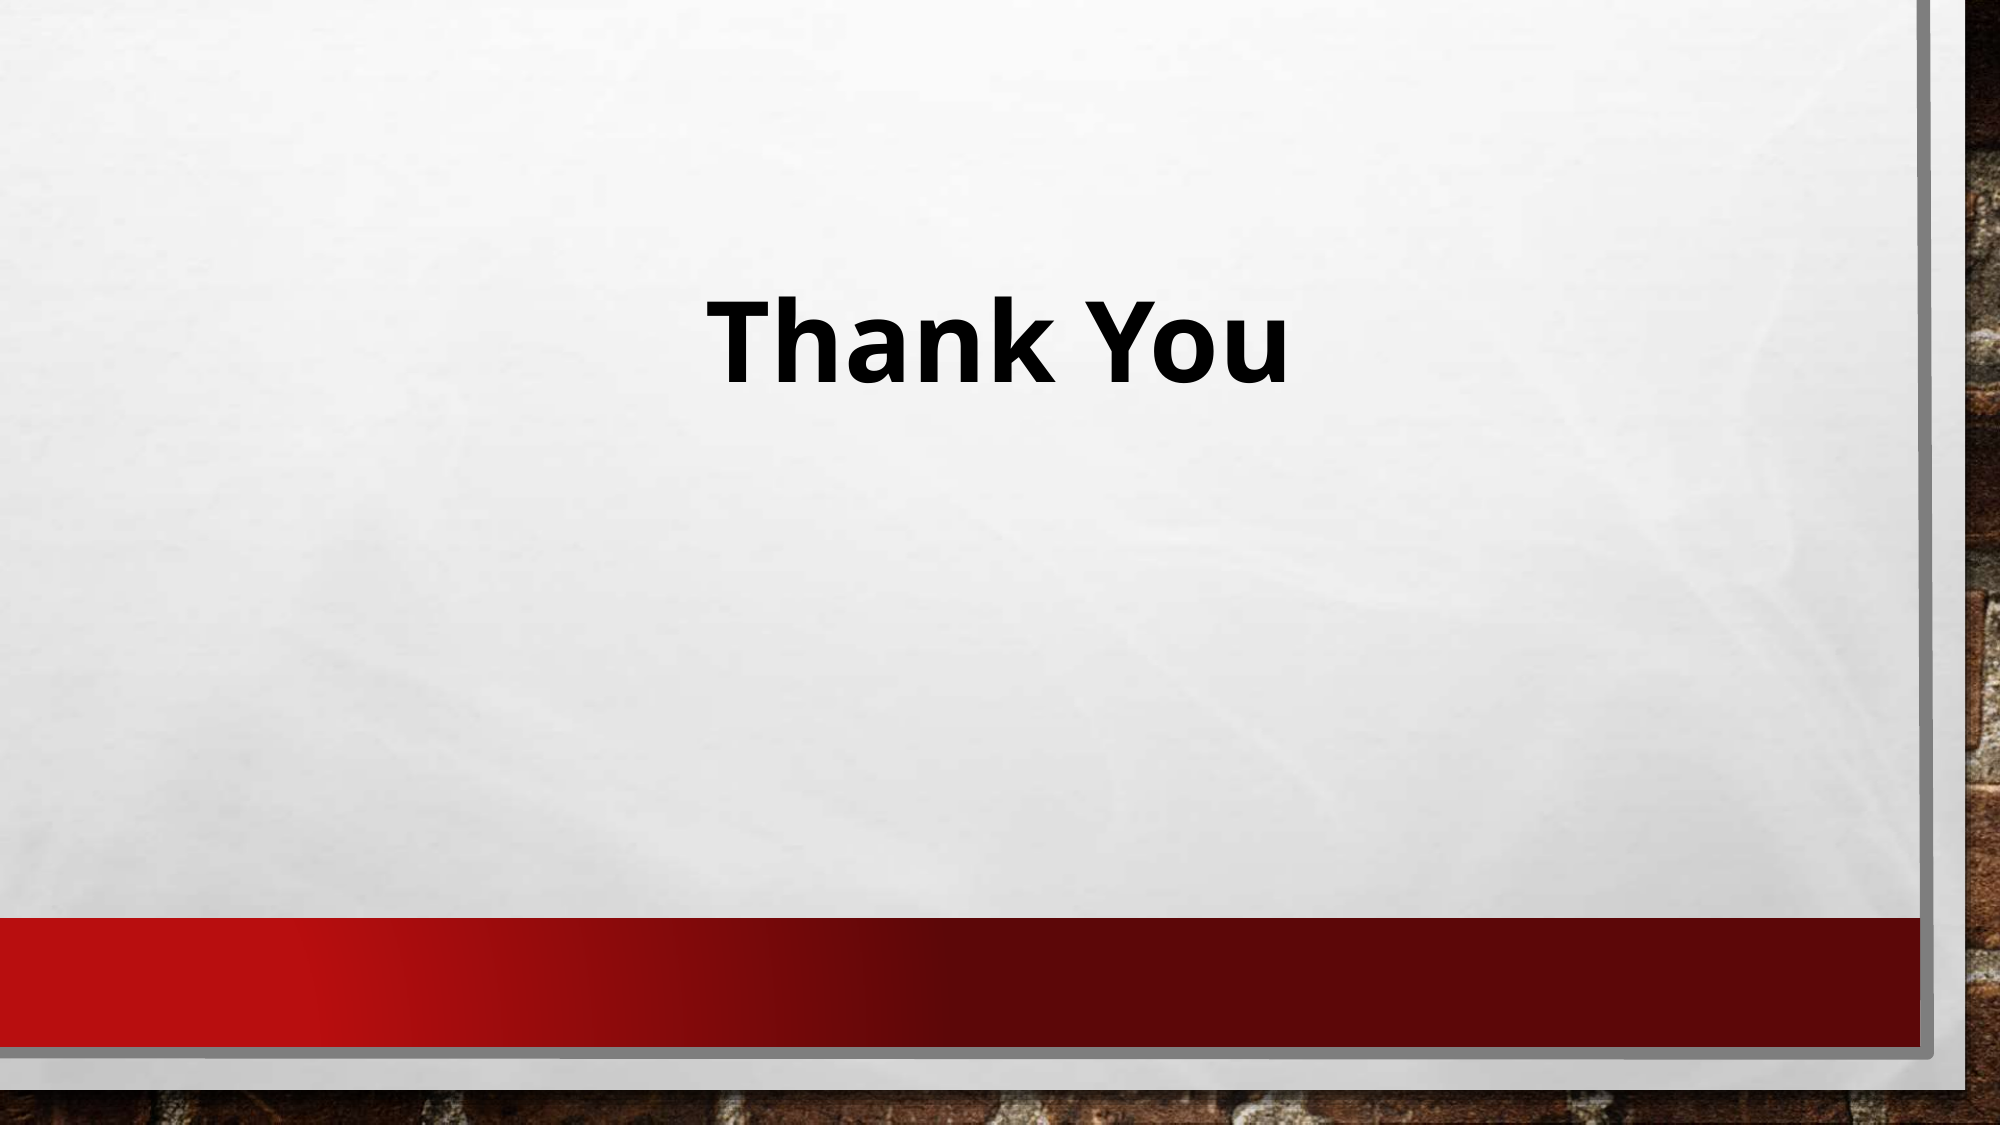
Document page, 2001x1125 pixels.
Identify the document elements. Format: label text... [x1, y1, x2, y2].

picture [0, 0, 1921, 1047]
picture [0, 0, 2000, 1125]
list Thank You [149, 270, 1851, 407]
